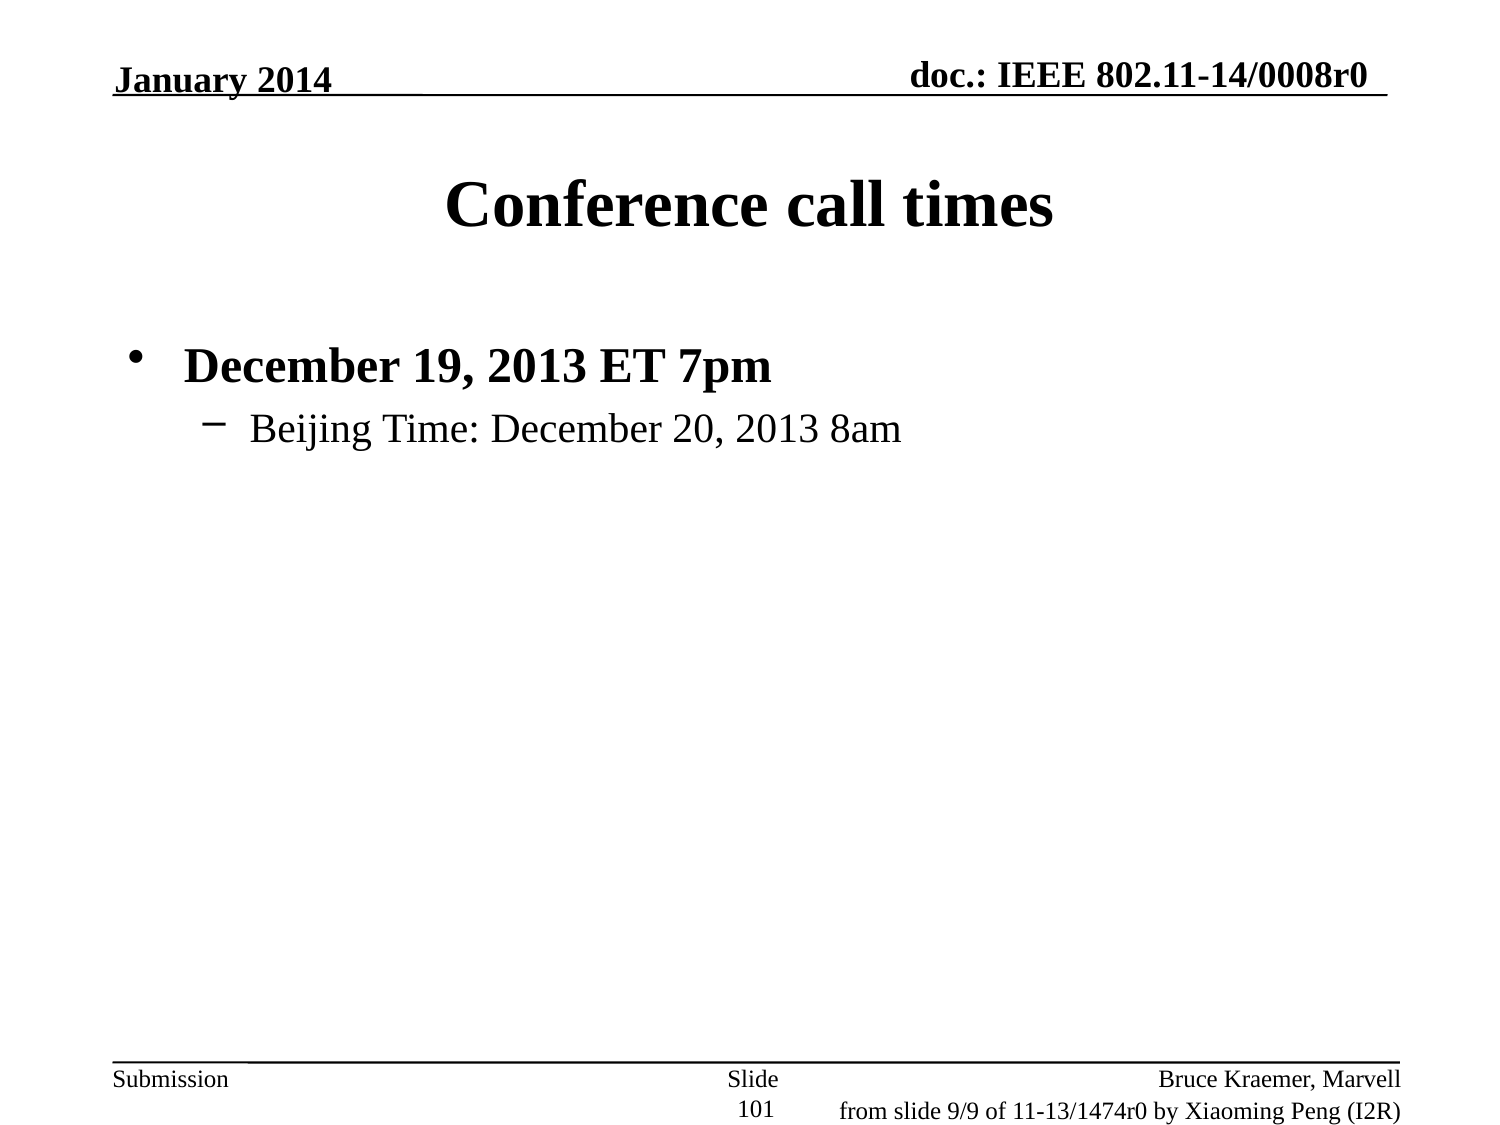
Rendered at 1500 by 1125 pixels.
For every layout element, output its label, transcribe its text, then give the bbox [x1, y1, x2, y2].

list December 19, 2013 ET 7pm Beijing Time: December 20, 2013 8am [112, 324, 1388, 1000]
text_box from slide 9/9 of 11-13/1474r0 by Xiaoming Peng (I2R) [343, 1087, 1417, 1125]
title Conference call times [112, 112, 1388, 288]
slide_number Slide 101 [712, 1062, 800, 1087]
footer Bruce Kraemer, Marvell [862, 1062, 1402, 1087]
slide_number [114, 54, 374, 100]
